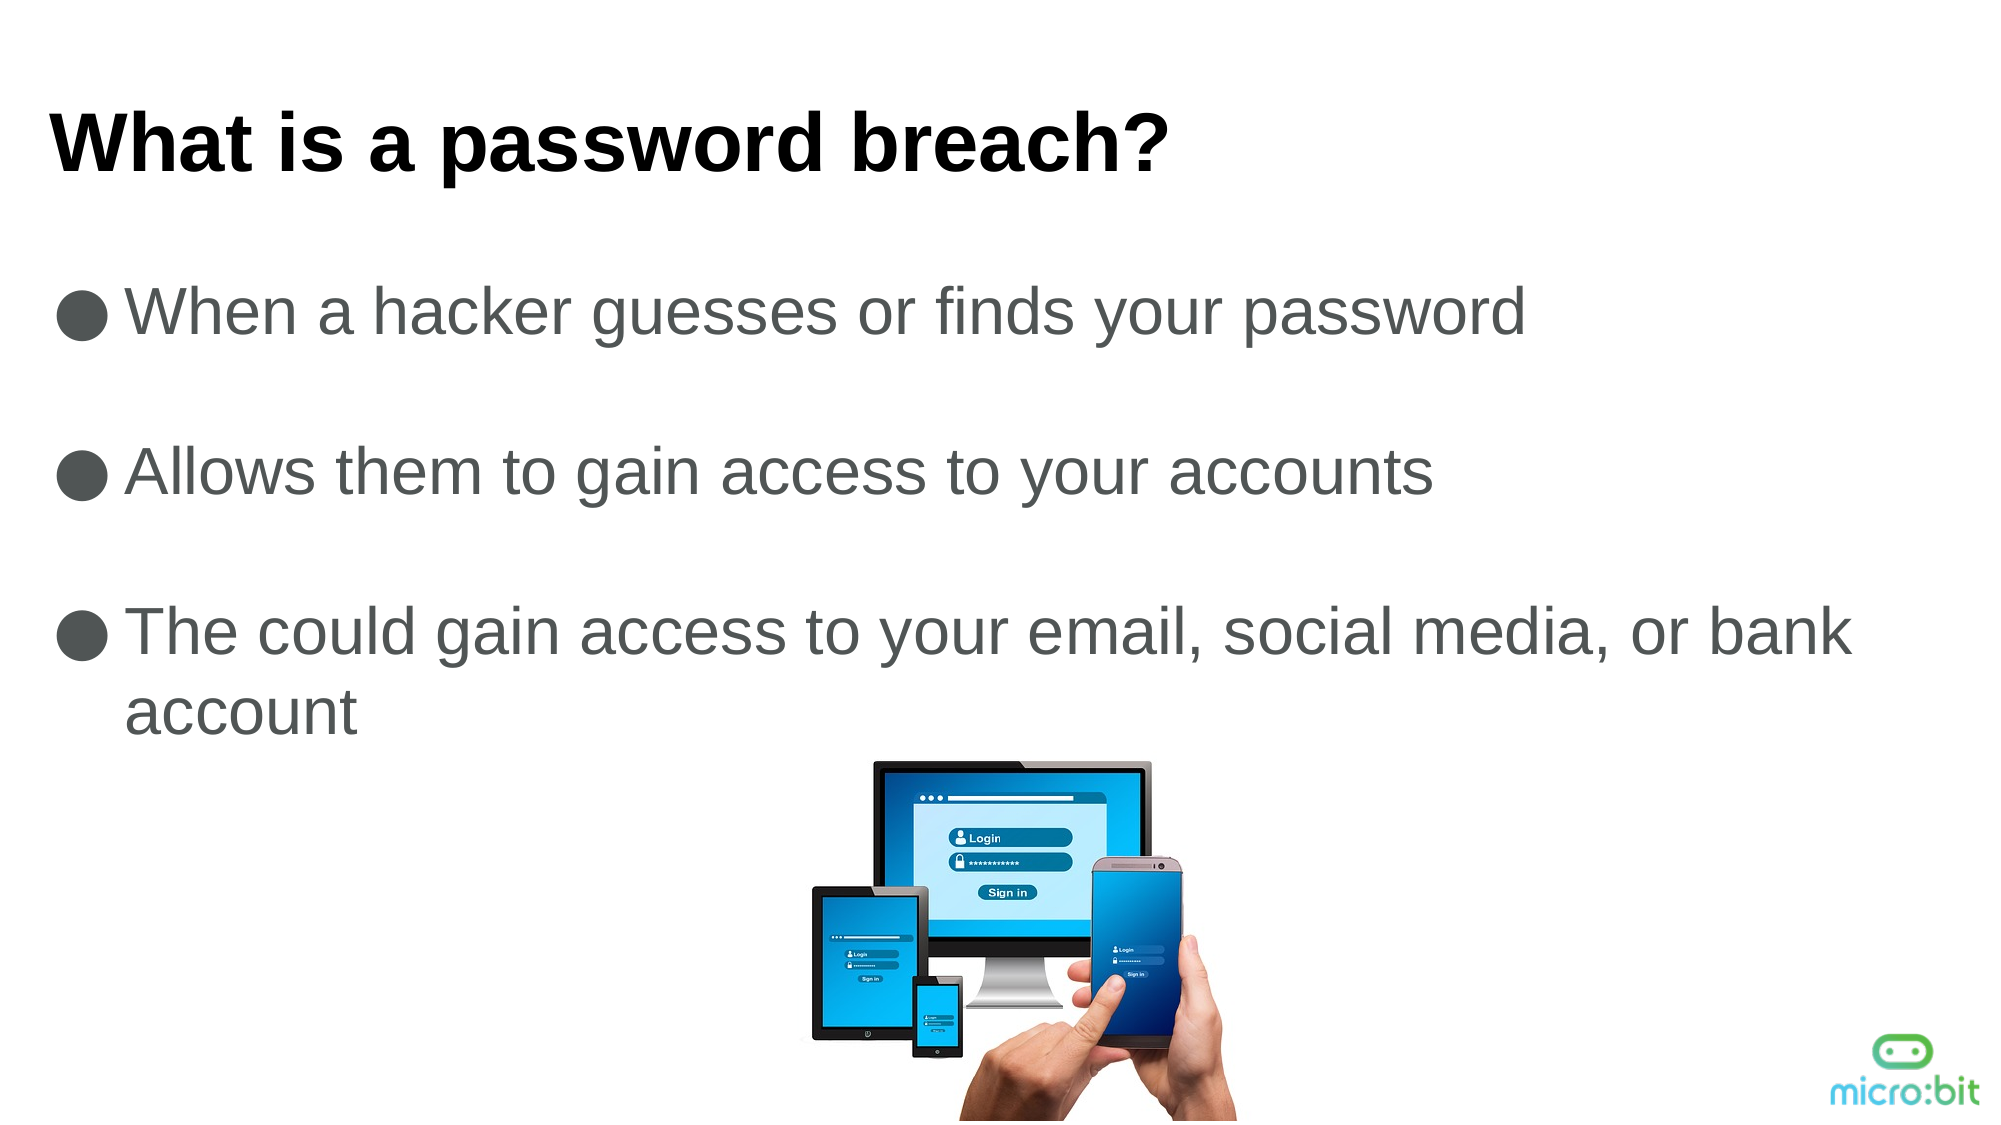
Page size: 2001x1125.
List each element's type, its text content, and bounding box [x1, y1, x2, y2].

text_box What is a password breach? When a hacker guesses or finds your password Allows them to gain access to your accounts The could gain access to your email, social media, or bank account [34, 0, 2000, 818]
picture [687, 671, 1313, 1121]
picture [1830, 1029, 1980, 1106]
